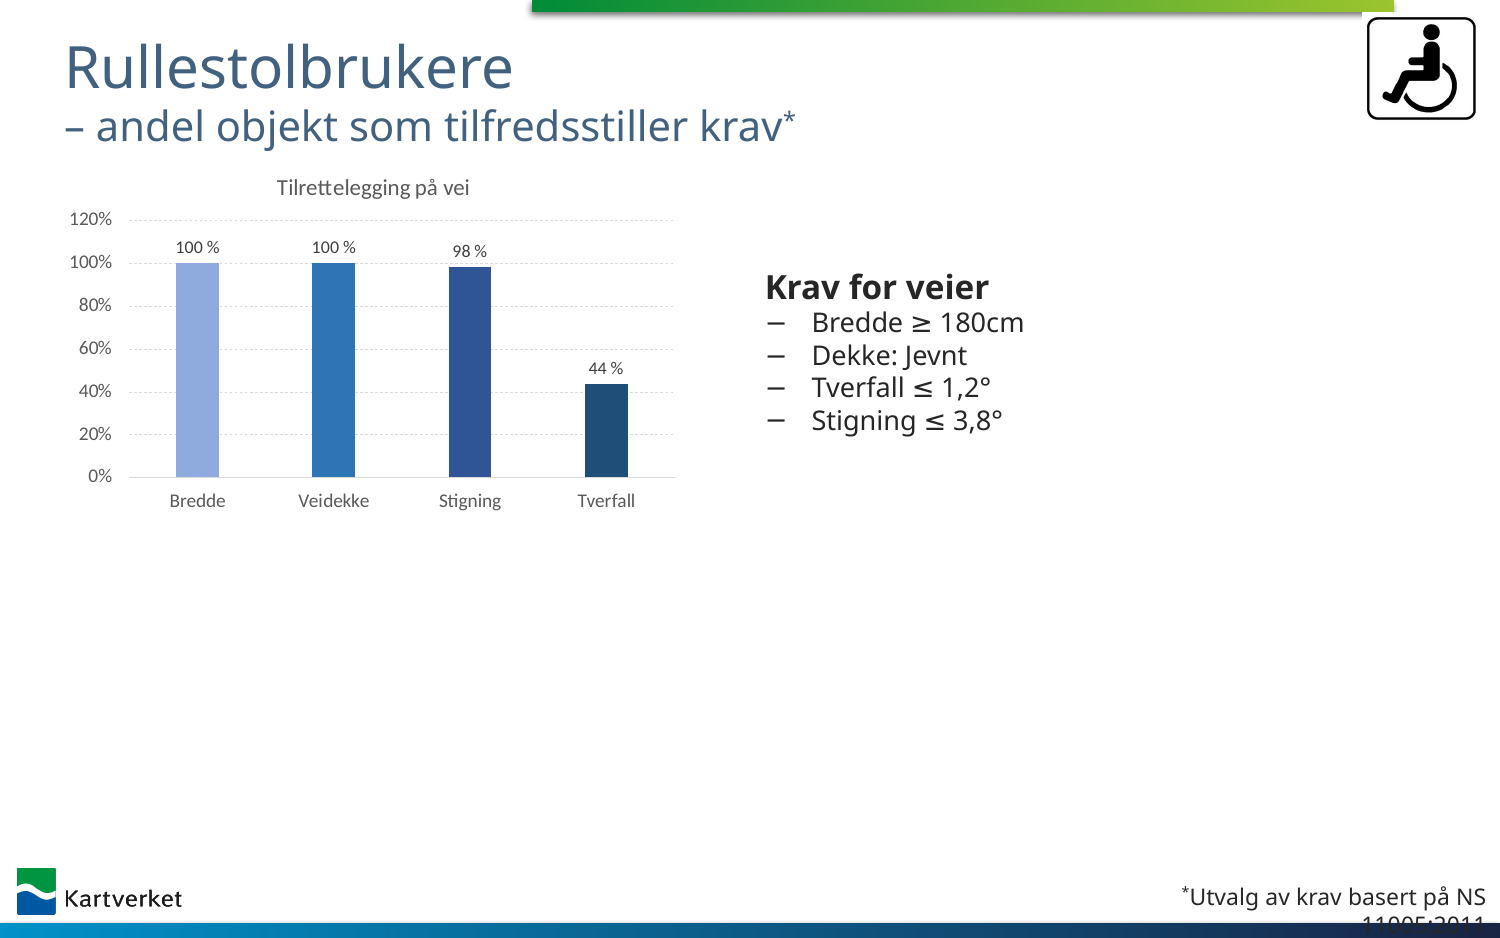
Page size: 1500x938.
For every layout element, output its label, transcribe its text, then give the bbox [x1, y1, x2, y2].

text_box *Utvalg av krav basert på NS 11005:2011 [1068, 873, 1500, 938]
text_box Krav for veier Bredde ≥ 180cm Dekke: Jevnt Tverfall ≤ 1,2° Stigning ≤ 3,8° [750, 258, 1234, 444]
picture [1362, 12, 1481, 126]
text_box Rullestolbrukere – andel objekt som tilfredsstiller krav* [49, 25, 1431, 158]
picture [62, 166, 685, 519]
